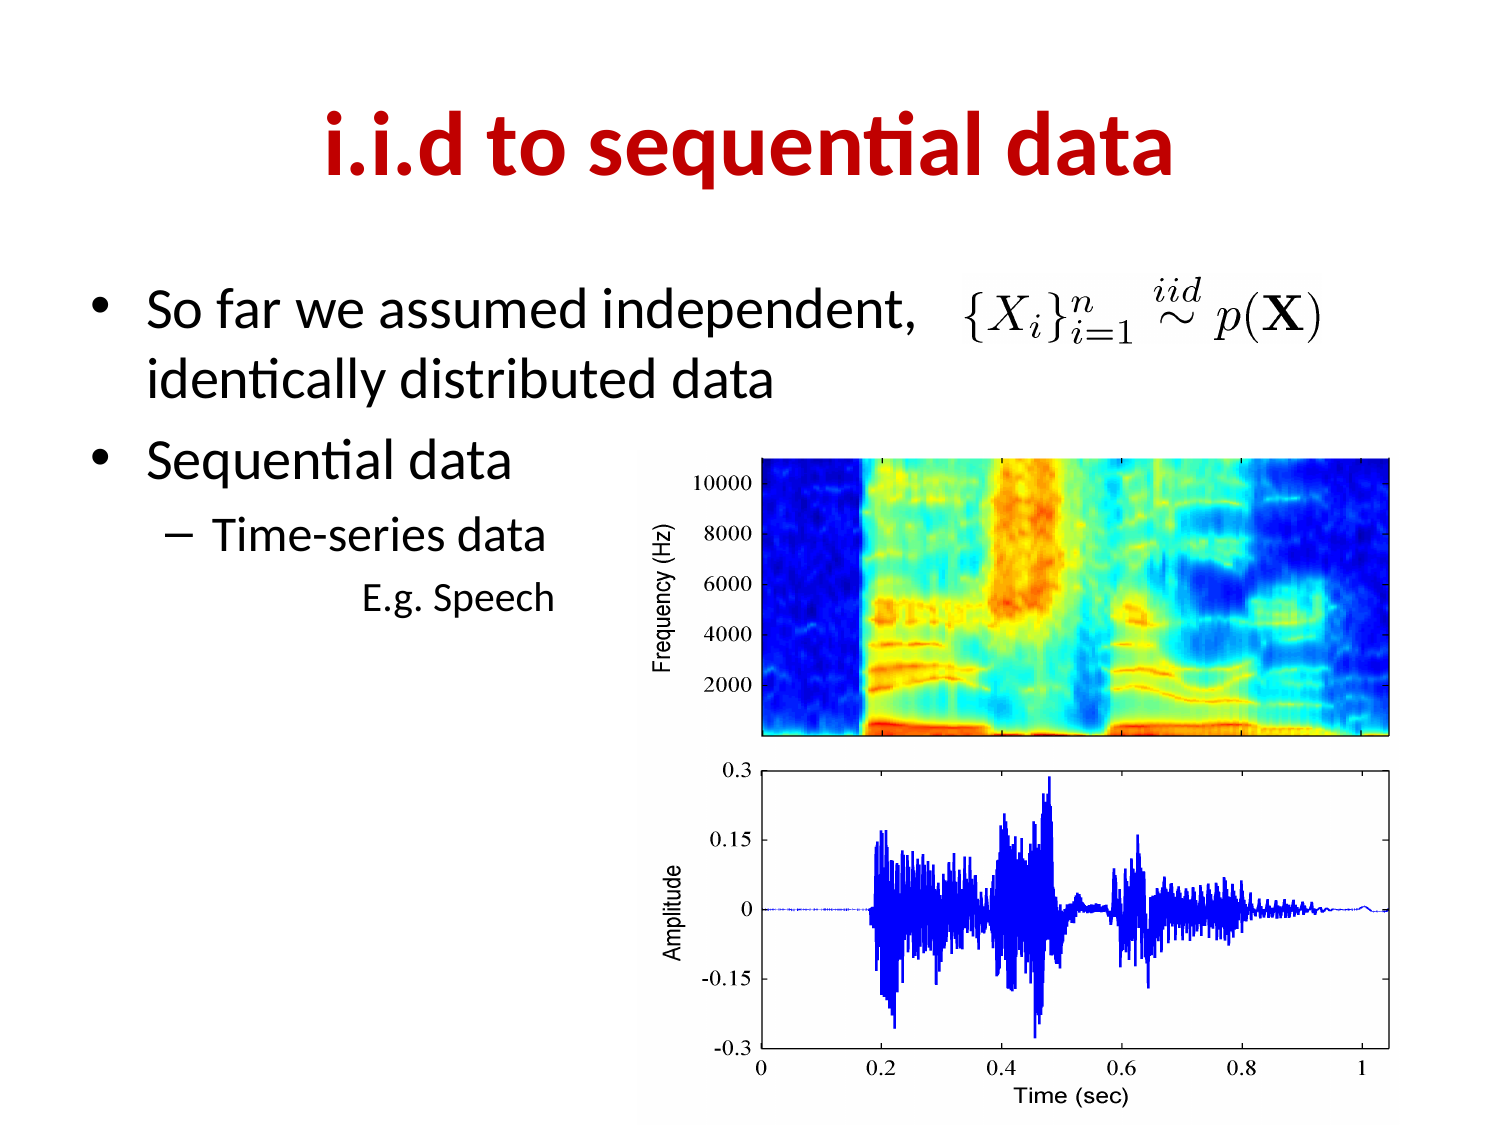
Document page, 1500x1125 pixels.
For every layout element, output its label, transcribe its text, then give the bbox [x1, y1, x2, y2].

title i.i.d to sequential data [75, 45, 1425, 233]
picture [962, 272, 1322, 345]
list So far we assumed independent, identically distributed data Sequential data Time-series data E.g. Speech [75, 262, 963, 1005]
picture [637, 449, 1401, 1125]
